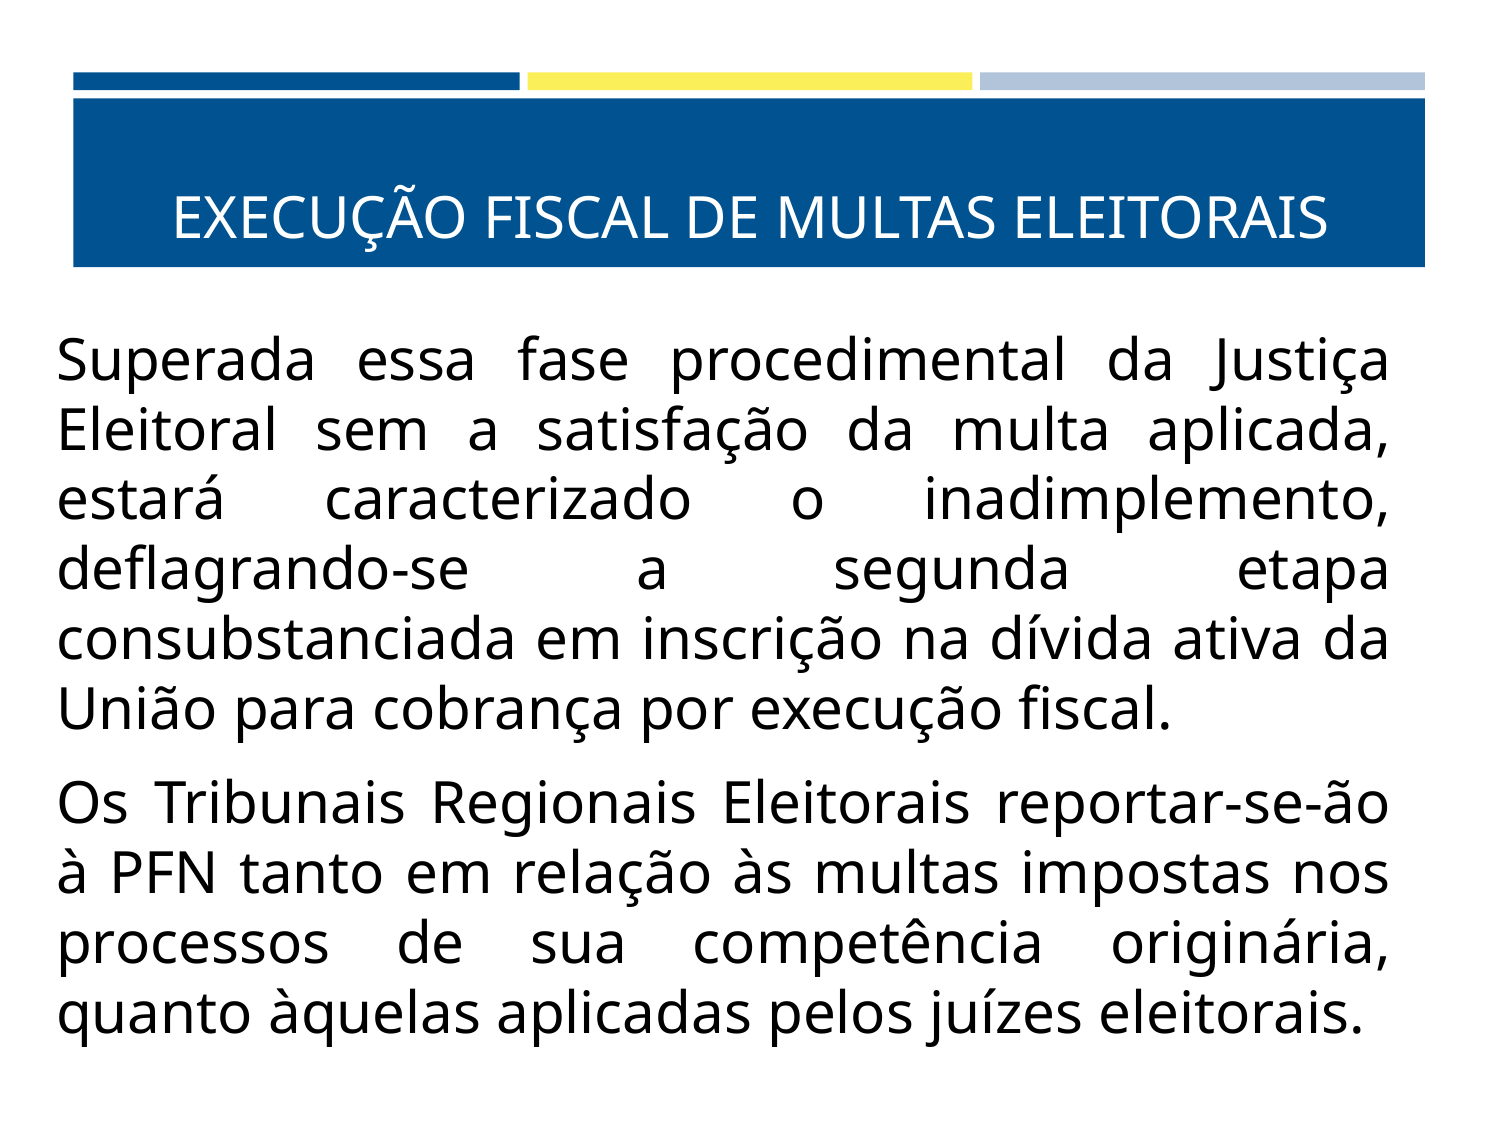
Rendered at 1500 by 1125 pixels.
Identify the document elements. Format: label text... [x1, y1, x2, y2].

list Superada essa fase procedimental da Justiça Eleitoral sem a satisfação da multa aplicada, estará caracterizado o inadimplemento, deflagrando-se a segunda etapa consubstanciada em inscrição na dívida ativa da União para cobrança por execução fiscal. Os Tribunais Regionais Eleitorais reportar-se-ão à PFN tanto em relação às multas impostas nos processos de sua competência originária, quanto àquelas aplicadas pelos juízes eleitorais. [41, 314, 1406, 1094]
title EXECUÇÃO FISCAL DE MULTAS ELEITORAIS [95, 112, 1406, 259]
